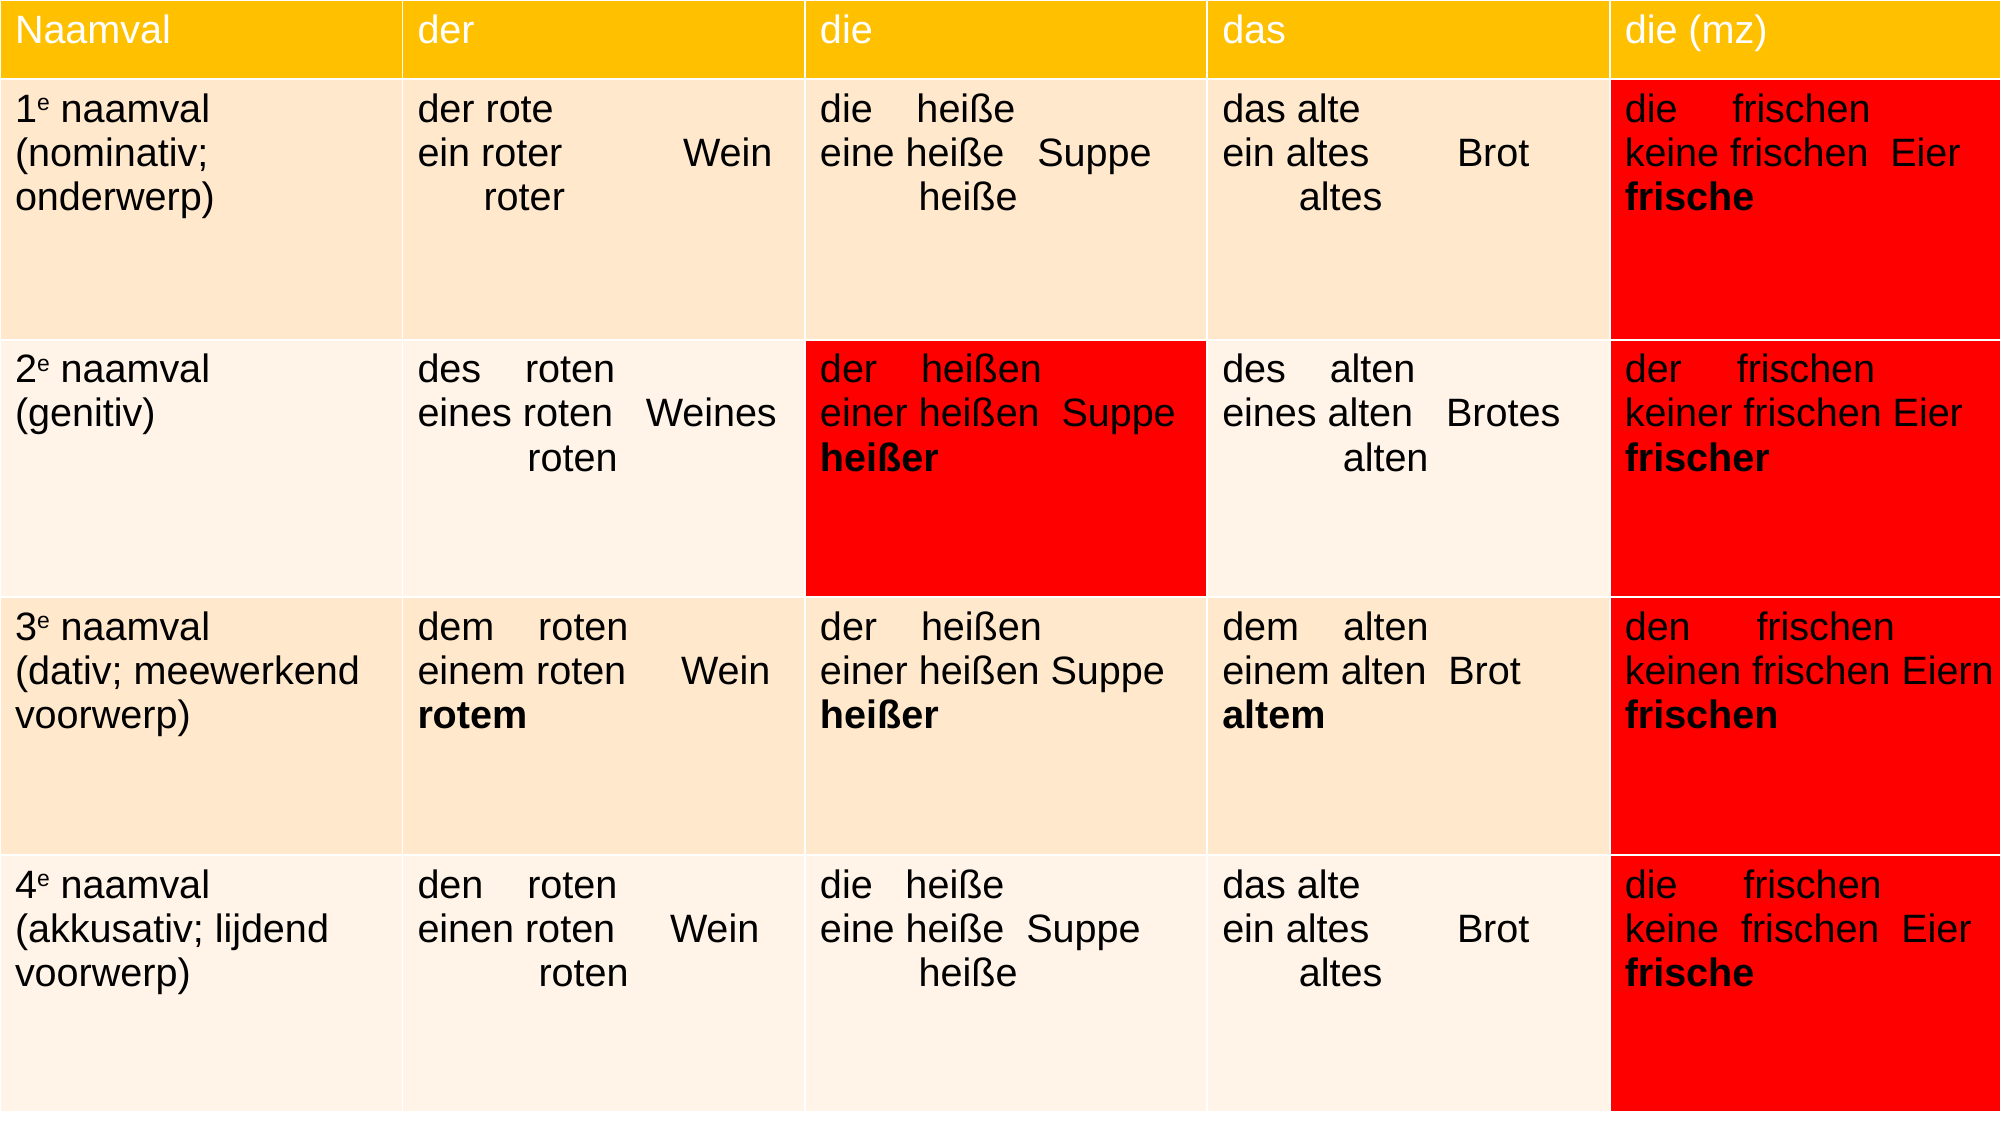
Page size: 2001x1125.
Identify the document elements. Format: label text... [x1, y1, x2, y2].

table_cell das alte ein altes Brot altes [1208, 80, 1609, 339]
table_cell die heiße eine heiße Suppe heiße [806, 80, 1206, 339]
table_cell der rote ein roter Wein roter [403, 80, 804, 339]
table_cell 1e naamval (nominativ; onderwerp) [1, 80, 402, 339]
table_header die (mz) [1611, 1, 2000, 78]
table_cell des roten eines roten Weines roten [403, 341, 804, 596]
table_header Naamval [1, 1, 402, 78]
table_cell das alte ein altes Brot altes [1208, 856, 1609, 1111]
table_cell den frischen keinen frischen Eiern frischen [1611, 598, 2000, 854]
table_cell die heiße eine heiße Suppe heiße [806, 856, 1206, 1111]
table_header der [403, 1, 804, 78]
table_header die [806, 1, 1206, 78]
table_cell des alten eines alten Brotes alten [1208, 341, 1609, 596]
table_cell der heißen einer heißen Suppe heißer [806, 341, 1206, 596]
table_header das [1208, 1, 1609, 78]
table_cell den roten einen roten Wein roten [403, 856, 804, 1111]
table_cell 4e naamval (akkusativ; lijdend voorwerp) [1, 856, 402, 1111]
table_cell die frischen keine frischen Eier frische [1611, 856, 2000, 1111]
table_cell der heißen einer heißen Suppe heißer [806, 598, 1206, 854]
table_cell 3e naamval (dativ; meewerkend voorwerp) [1, 598, 402, 854]
table_cell dem alten einem alten Brot altem [1208, 598, 1609, 854]
table_cell die frischen keine frischen Eier frische [1611, 80, 2000, 339]
table_cell dem roten einem roten Wein rotem [403, 598, 804, 854]
table_cell der frischen keiner frischen Eier frischer [1611, 341, 2000, 596]
table_cell 2e naamval (genitiv) [1, 341, 402, 596]
